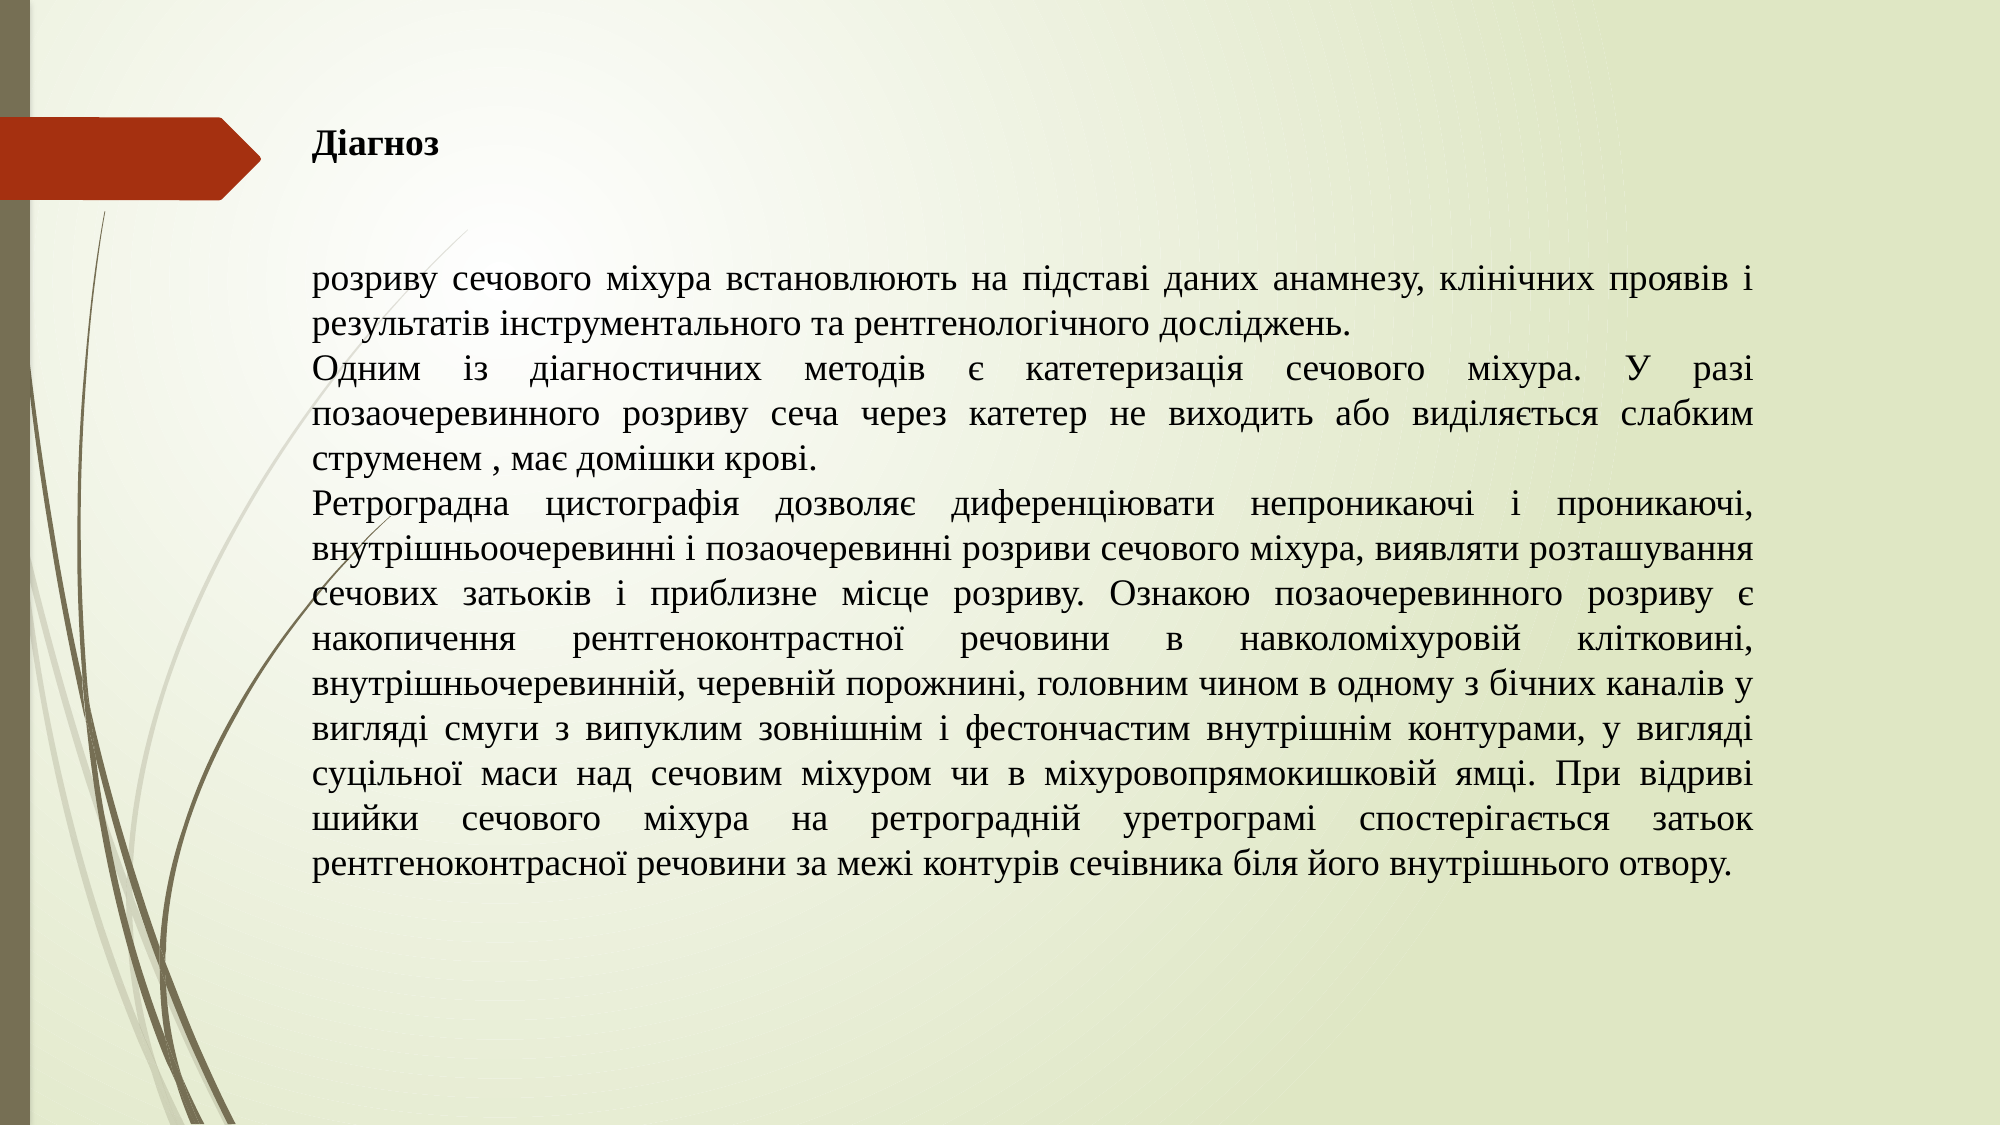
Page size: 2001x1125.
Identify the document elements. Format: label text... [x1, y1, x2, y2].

text_box Діагноз розриву сечового міхура встановлюють на підставі даних анамнезу, клінічних проявів і результатів інструментального та рентгенологічного досліджень. Одним із діагностичних методів є катетеризація сечового міхура. У разі позаочеревинного розриву сеча через катетер не виходить або виділяється слабким струменем , має домішки крові. Ретроградна цистографія дозволяє диференціювати непроникаючі і проникаючі, внутрішньоочеревинні і позаочеревинні розриви сечового міхура, виявляти розташування сечових затьоків і приблизне місце розриву. Ознакою позаочеревинного розриву є накопичення рентгеноконтрастної речовини в навколоміхуровій клітковині, внутрішньочеревинній, черевній порожнині, головним чином в одному з бічних каналів у вигляді смуги з випуклим зовнішнім і фестончастим внутрішнім контурами, у вигляді суцільної маси над сечовим міхуром чи в міхуровопрямокишковій ямці. При відриві шийки сечового міхура на ретроградній уретрограмі спостерігається затьок рентгеноконтрасної речовини за межі контурів сечівника біля його внутрішнього отвору. [297, 110, 1770, 890]
